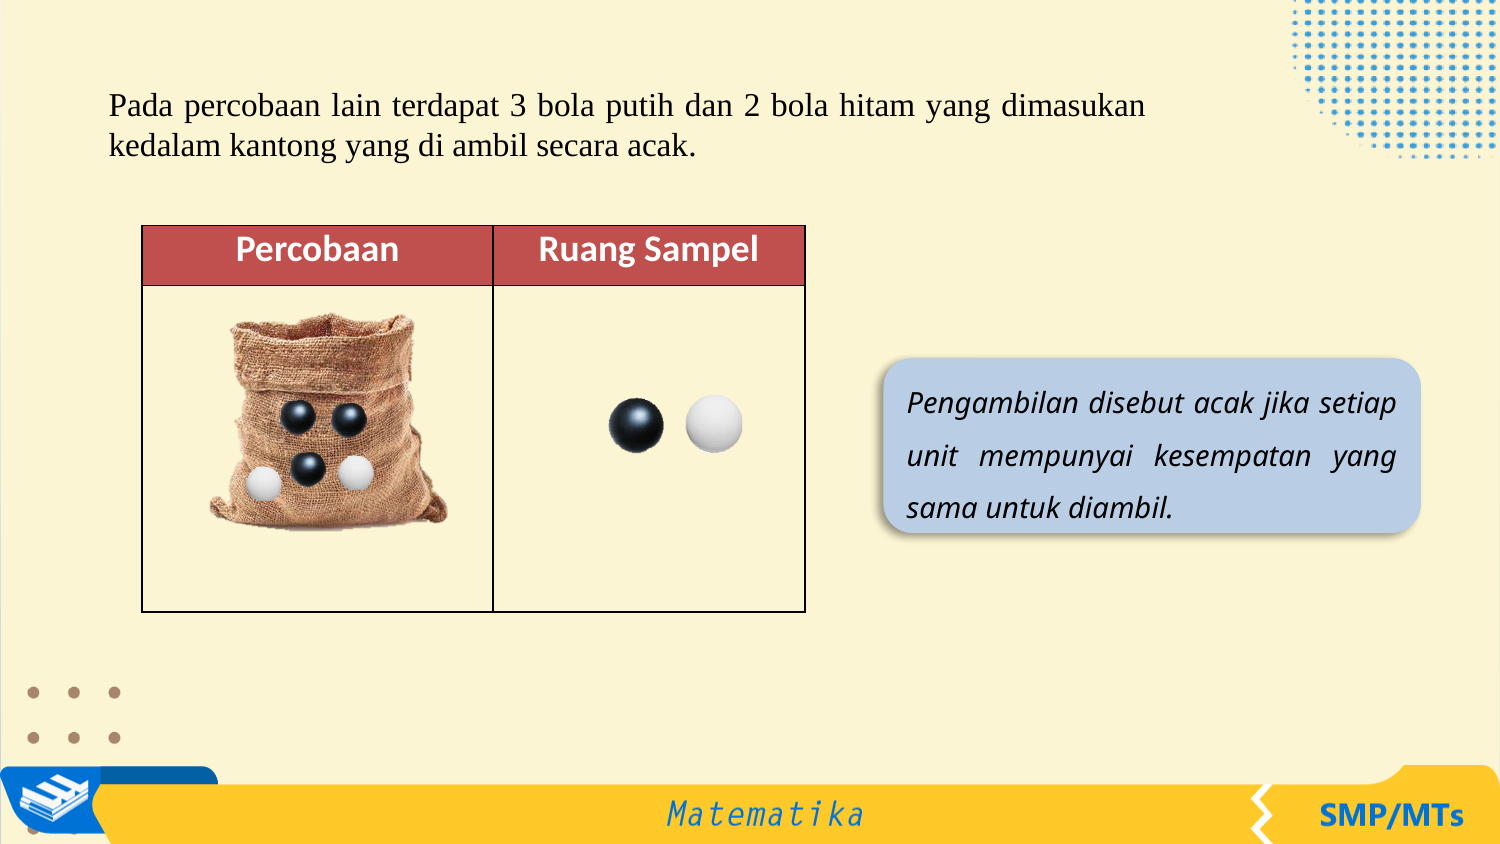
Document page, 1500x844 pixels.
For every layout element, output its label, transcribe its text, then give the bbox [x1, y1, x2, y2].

table_cell [494, 286, 804, 611]
text_box Pada percobaan lain terdapat 3 bola putih dan 2 bola hitam yang dimasukan kedalam kantong yang di ambil secara acak. [93, 76, 1163, 171]
text_box Pengambilan disebut acak jika setiap unit mempunyai kesempatan yang sama untuk diambil. [881, 355, 1424, 536]
table_cell [143, 575, 492, 611]
table_header Ruang Sampel [494, 226, 804, 285]
table_header Percobaan [143, 226, 492, 274]
picture [0, 0, 1500, 844]
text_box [119, 275, 751, 569]
